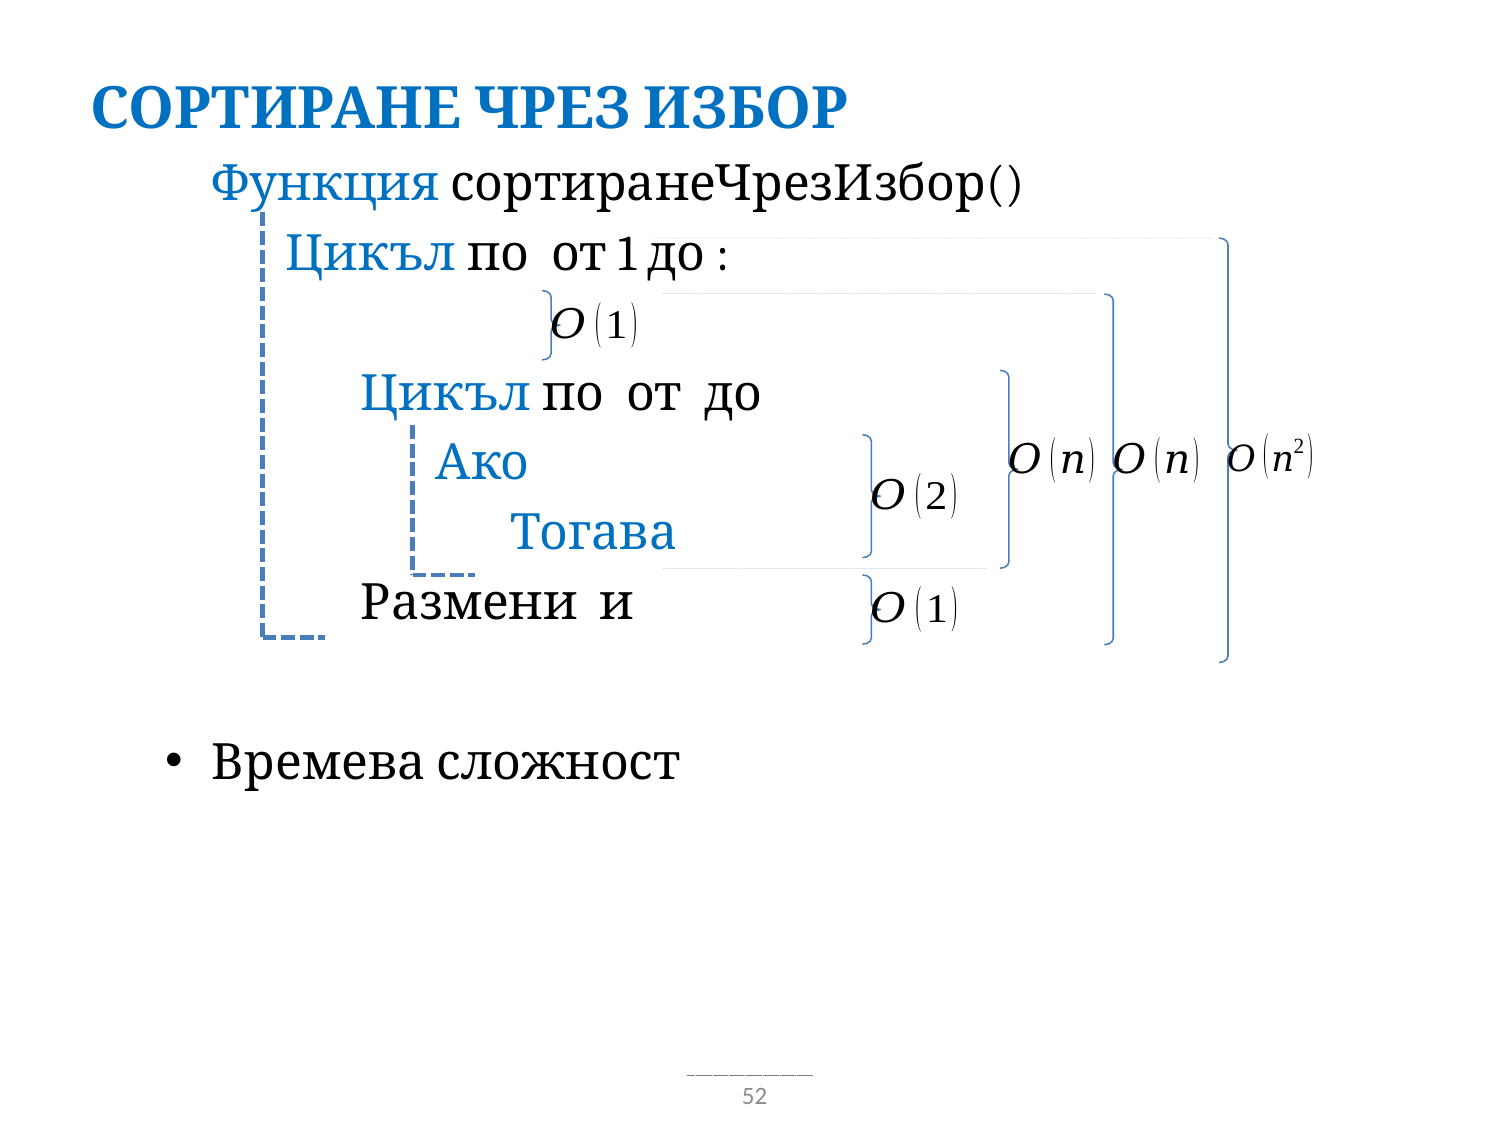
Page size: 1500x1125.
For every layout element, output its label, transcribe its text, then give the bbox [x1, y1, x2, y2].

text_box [412, 424, 476, 576]
text_box [862, 433, 873, 559]
text_box [541, 289, 553, 361]
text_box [262, 212, 326, 638]
text_box [862, 576, 873, 645]
text_box [1218, 237, 1233, 664]
text_box [999, 369, 1013, 569]
slide_number 52 [579, 1065, 930, 1125]
text_box [1104, 293, 1118, 646]
